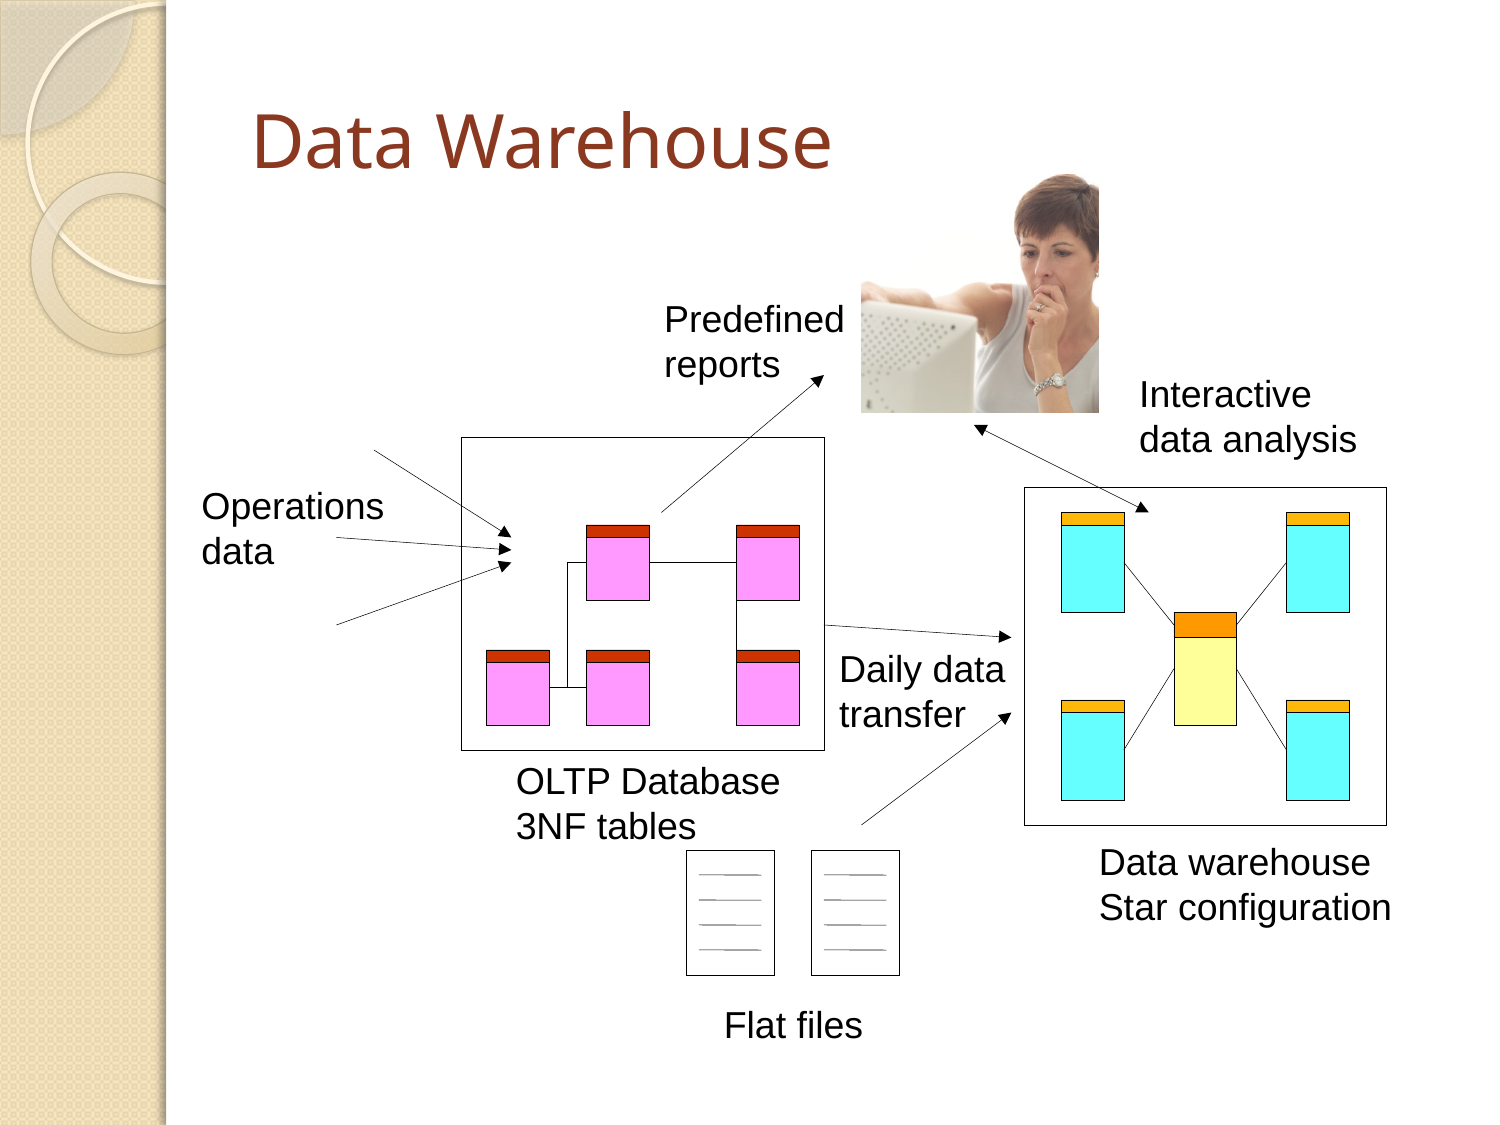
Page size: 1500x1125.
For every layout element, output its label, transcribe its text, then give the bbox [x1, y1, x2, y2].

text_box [1236, 668, 1287, 751]
text_box [461, 437, 824, 750]
text_box Independent Variables Dimensions/Attributes [726, 565, 736, 682]
title Data Warehouse [235, 45, 1466, 233]
text_box OLTP Database 3NF tables [501, 750, 796, 855]
text_box Daily data transfer [824, 637, 1021, 743]
text_box [861, 712, 1012, 826]
text_box [824, 624, 1011, 637]
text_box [1236, 562, 1287, 626]
text_box Operations data [186, 474, 400, 580]
text_box [1023, 487, 1387, 825]
picture [861, 174, 1100, 413]
text_box Predefined reports [649, 287, 854, 393]
text_box Interactive data analysis [1124, 362, 1373, 468]
text_box Flat files [709, 993, 879, 1054]
text_box [686, 849, 774, 975]
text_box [1123, 562, 1175, 626]
text_box Data warehouse Star configuration [1084, 830, 1408, 936]
text_box [973, 424, 1099, 487]
text_box [811, 849, 899, 975]
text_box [548, 562, 587, 687]
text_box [1123, 668, 1175, 751]
